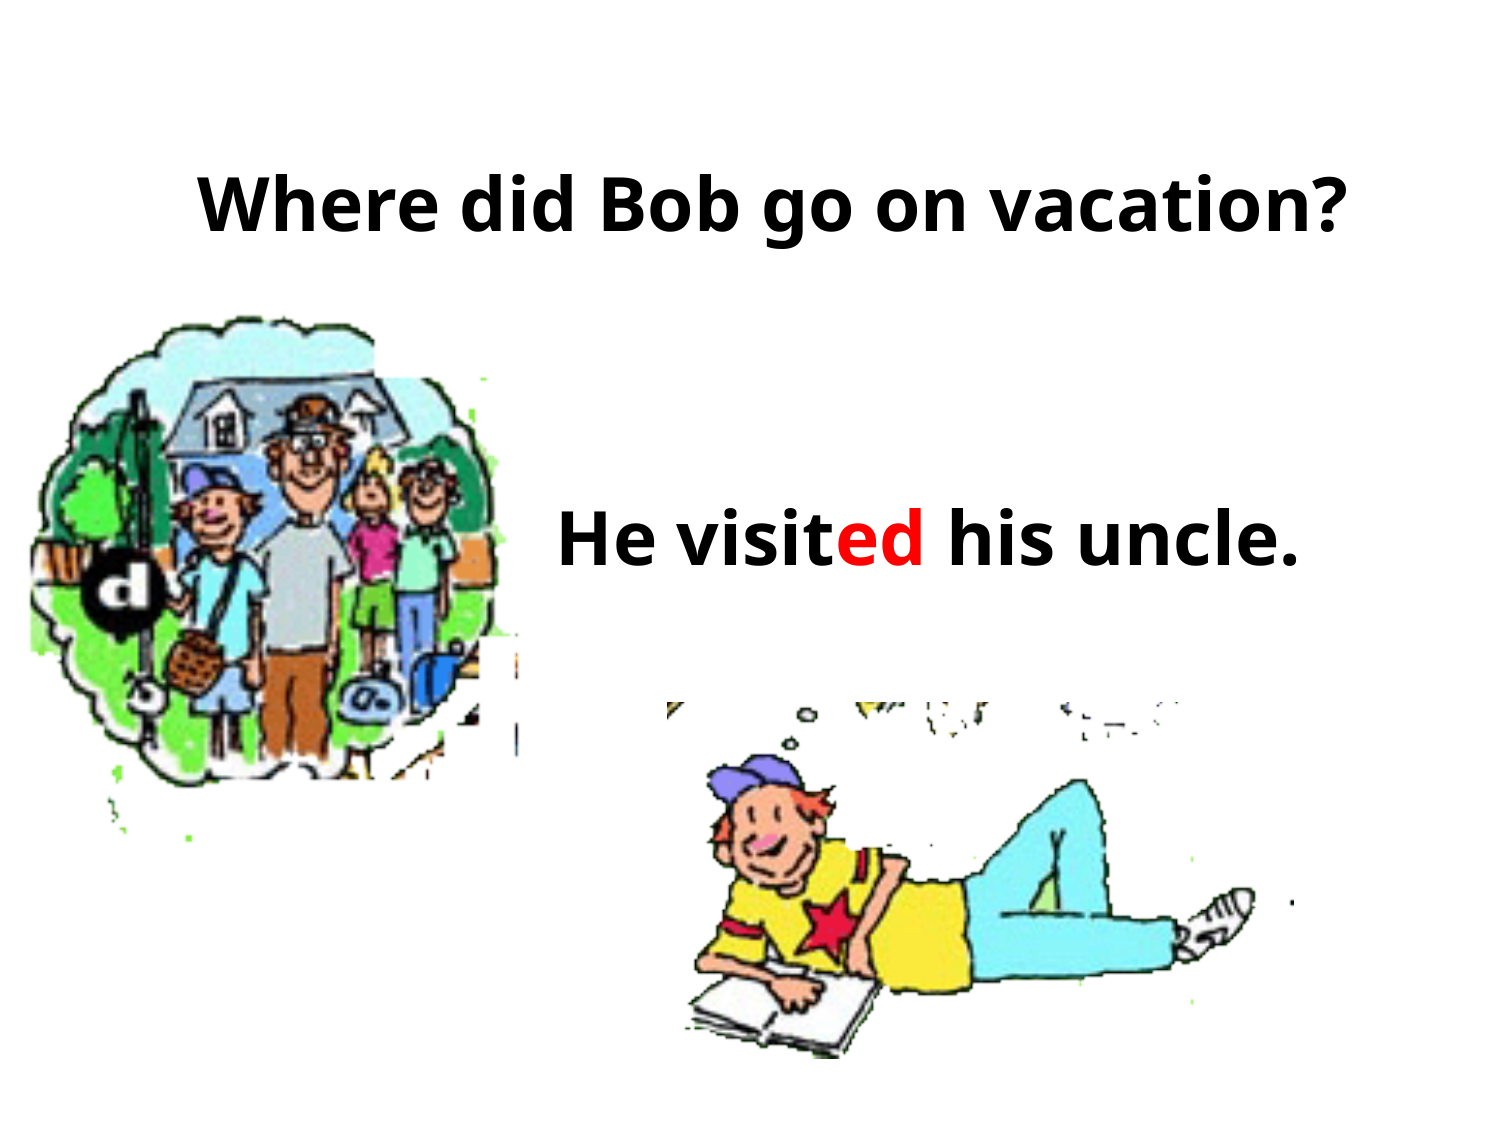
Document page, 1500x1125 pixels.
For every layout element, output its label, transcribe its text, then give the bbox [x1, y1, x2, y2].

text_box He visited his uncle. [647, 483, 1317, 588]
picture [666, 701, 1294, 1059]
picture [0, 243, 644, 867]
text_box Where did Bob go on vacation? [183, 148, 1500, 254]
